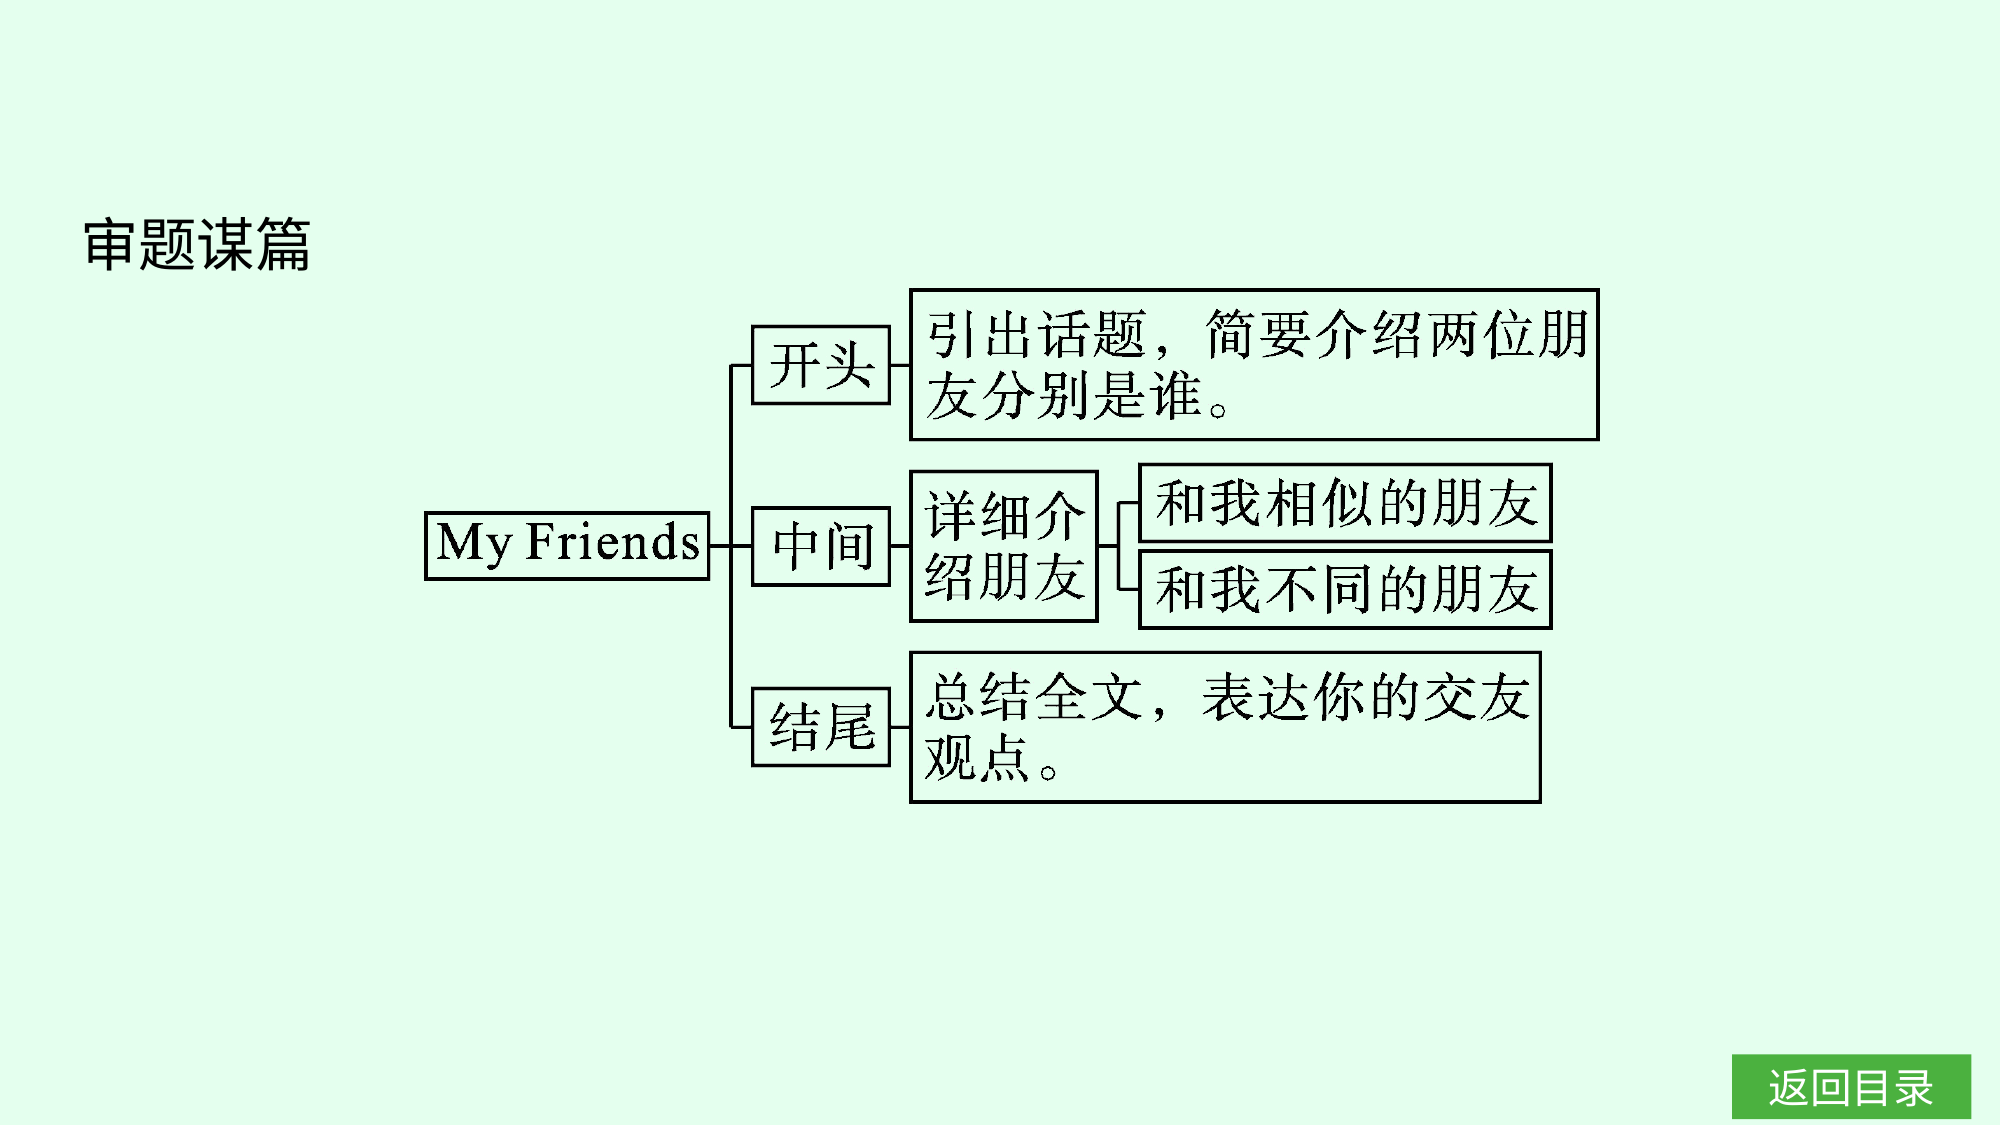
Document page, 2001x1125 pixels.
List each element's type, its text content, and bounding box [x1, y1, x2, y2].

picture [424, 286, 1601, 806]
text_box 审题谋篇 [65, 179, 342, 286]
